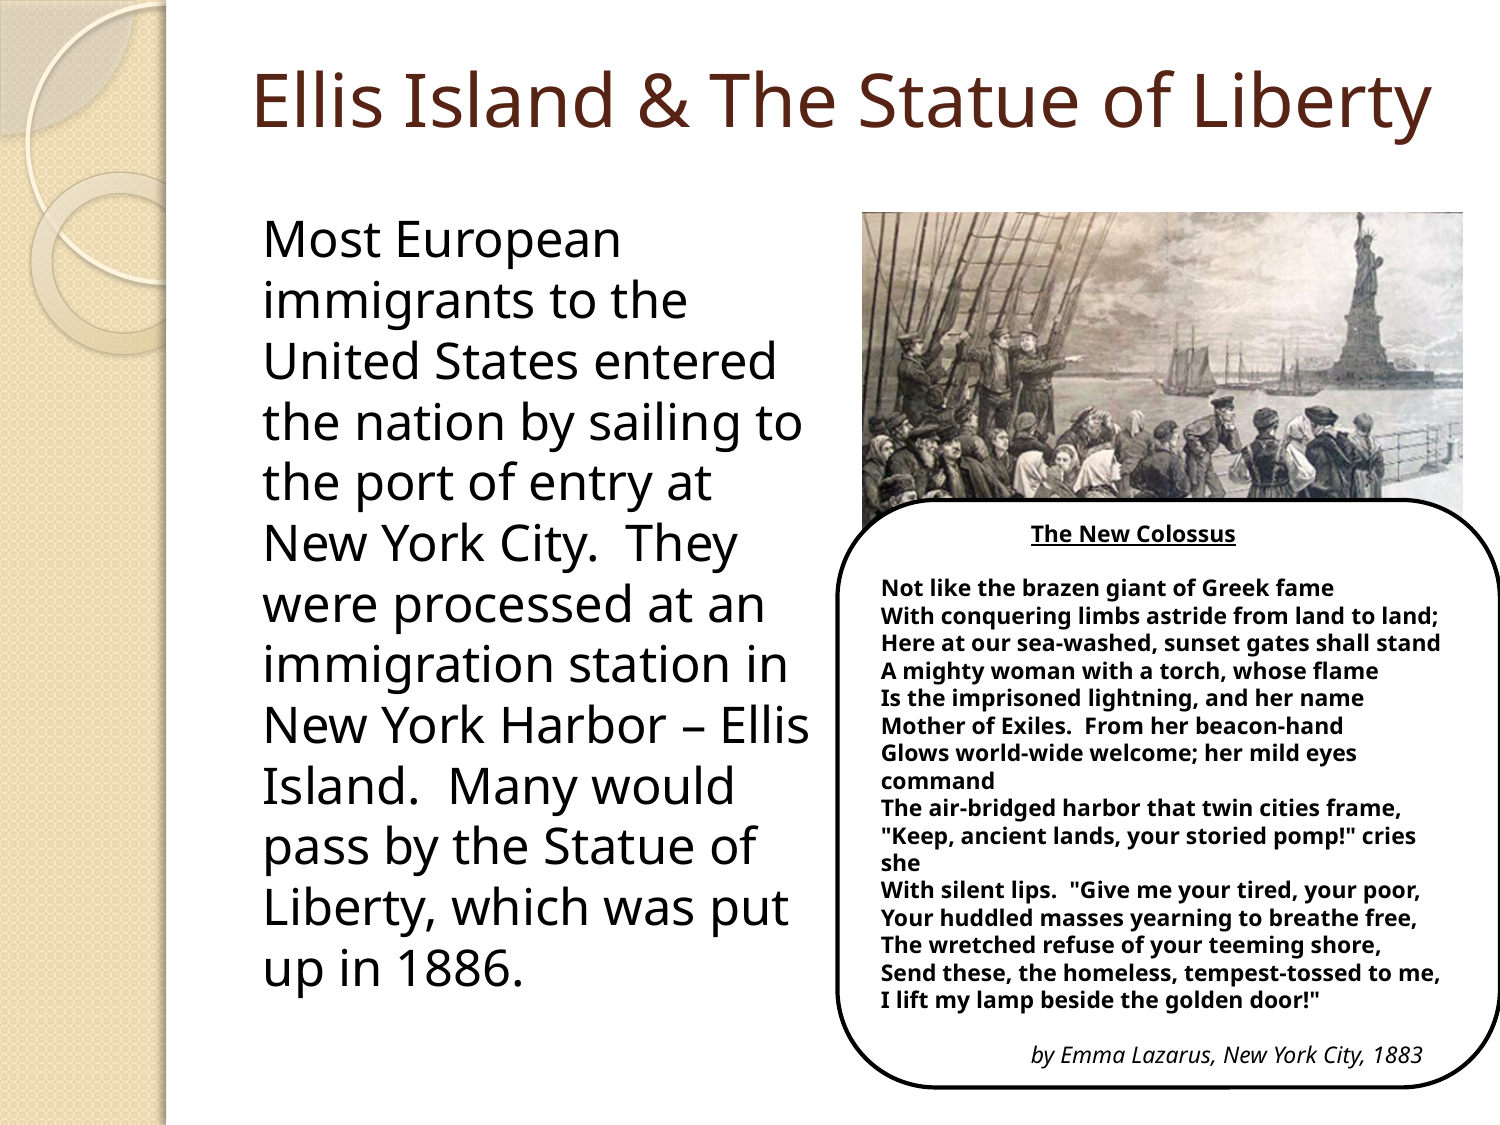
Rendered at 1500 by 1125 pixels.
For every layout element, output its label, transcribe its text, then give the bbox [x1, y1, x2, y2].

text_box The New Colossus Not like the brazen giant of Greek fame With conquering limbs astride from land to land; Here at our sea-washed, sunset gates shall stand A mighty woman with a torch, whose flame Is the imprisoned lightning, and her name Mother of Exiles. From her beacon-hand Glows world-wide welcome; her mild eyes command The air-bridged harbor that twin cities frame, "Keep, ancient lands, your storied pomp!" cries she With silent lips. "Give me your tired, your poor, Your huddled masses yearning to breathe free, The wretched refuse of your teeming shore, Send these, the homeless, tempest-tossed to me, I lift my lamp beside the golden door!" by Emma Lazarus, New York City, 1883 [835, 524, 1500, 1090]
list Most European immigrants to the United States entered the nation by sailing to the port of entry at New York City. They were processed at an immigration station in New York Harbor – Ellis Island. Many would pass by the Statue of Liberty, which was put up in 1886. [235, 200, 836, 1015]
title Ellis Island & The Statue of Liberty [235, 45, 1466, 150]
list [862, 212, 1463, 621]
